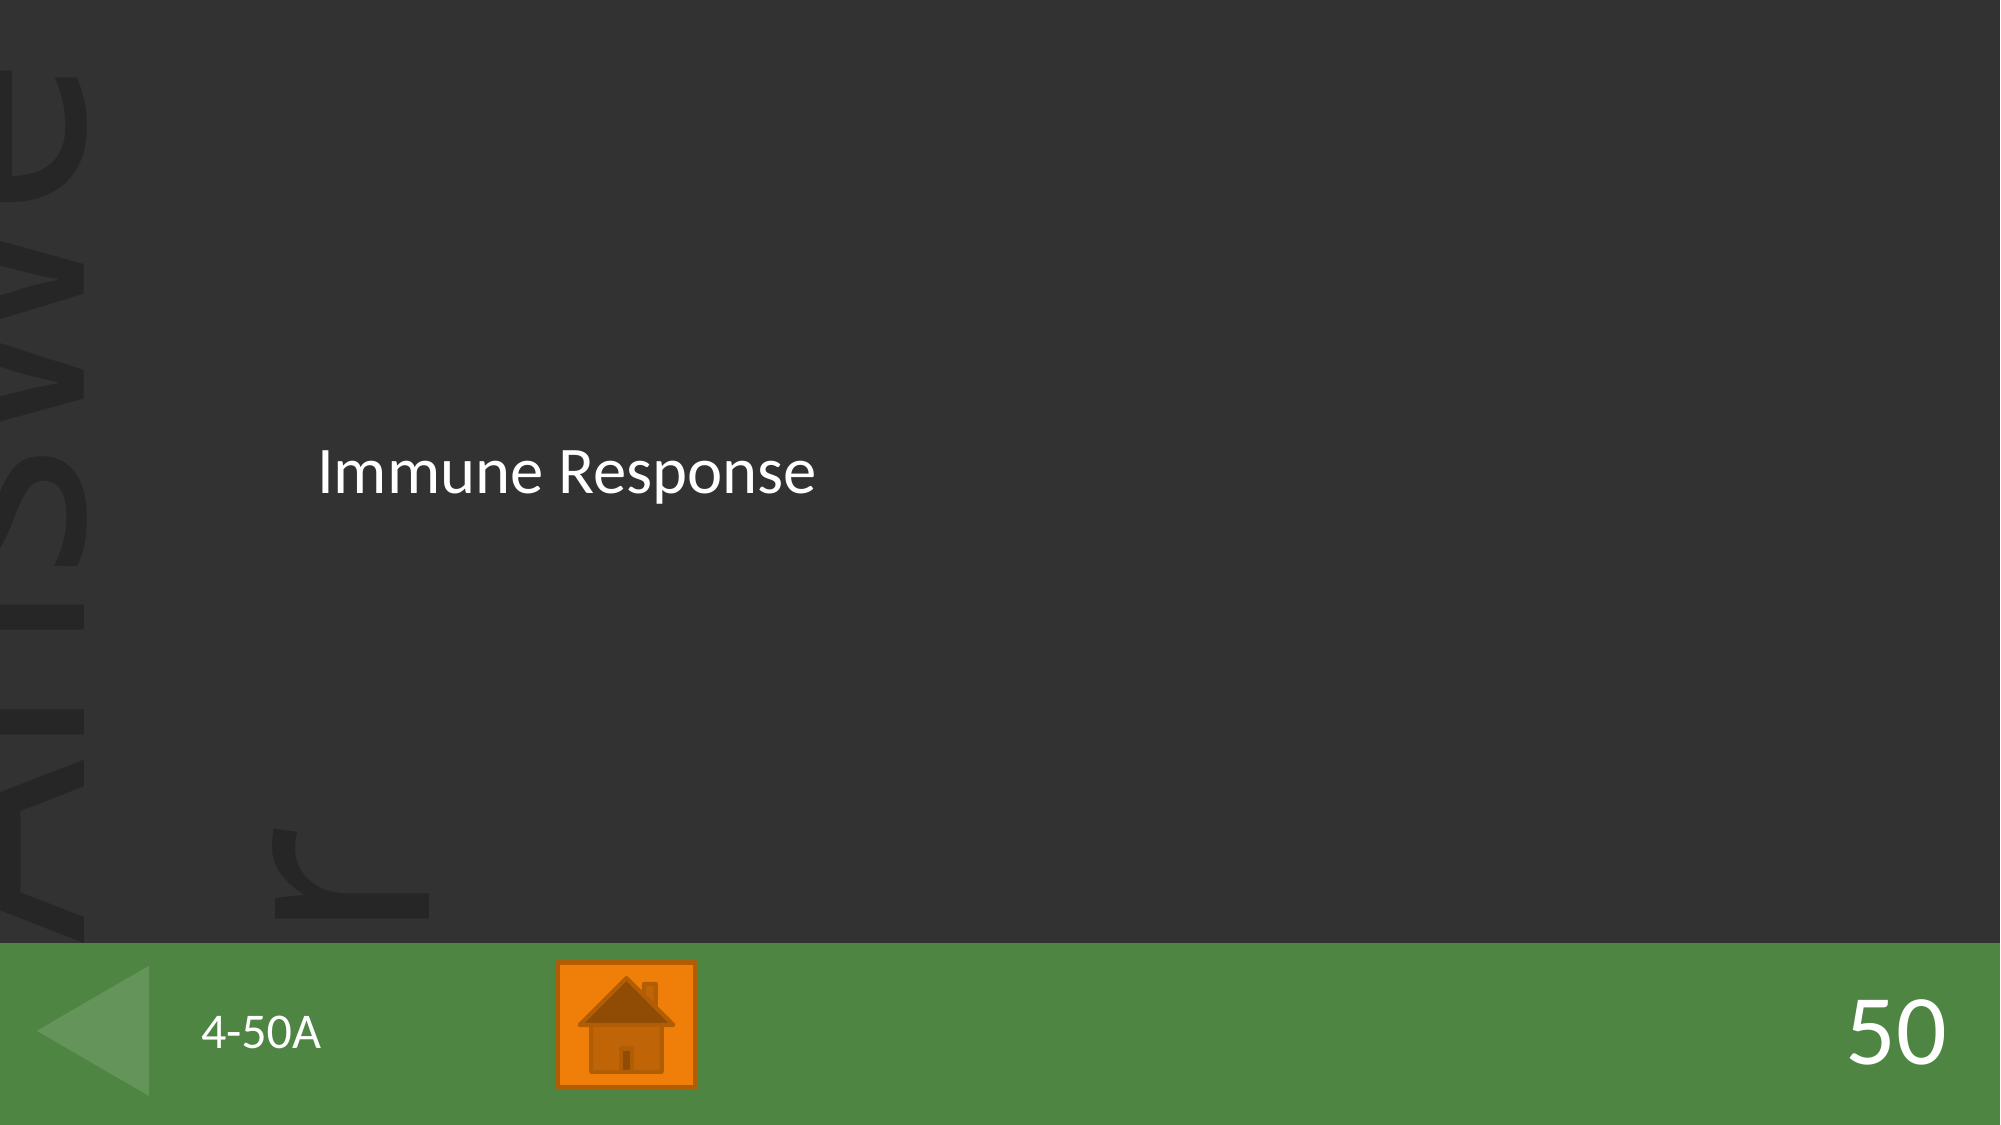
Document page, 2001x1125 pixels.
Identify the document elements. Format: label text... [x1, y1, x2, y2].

text_box [556, 960, 697, 1090]
title 4-50A [185, 967, 1494, 1097]
list 50 [1494, 967, 1963, 1097]
list Immune Response [302, 307, 1760, 636]
